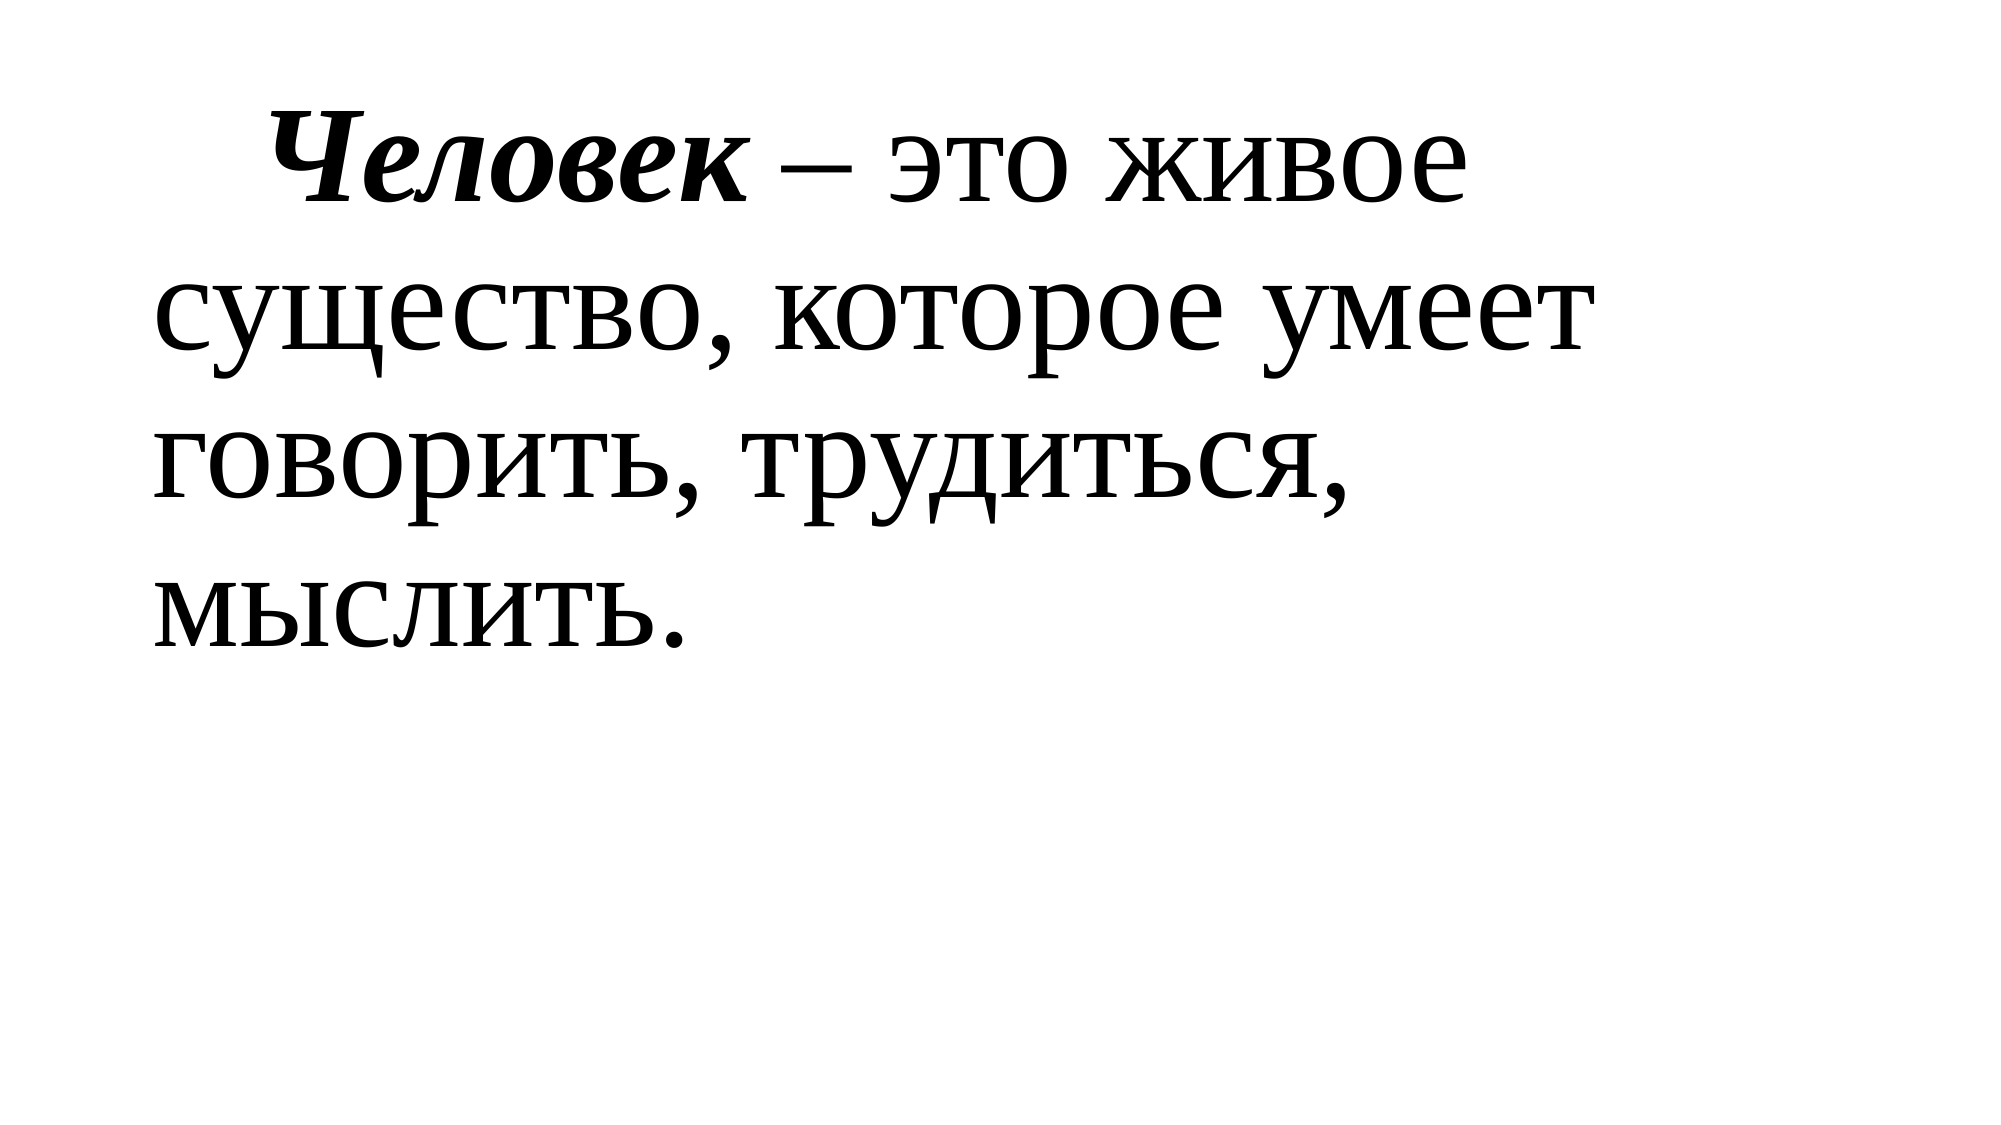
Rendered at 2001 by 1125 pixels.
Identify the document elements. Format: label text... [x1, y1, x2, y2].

list Человек – это живое существо, которое умеет говорить, трудиться, мыслить. [137, 75, 1863, 1005]
